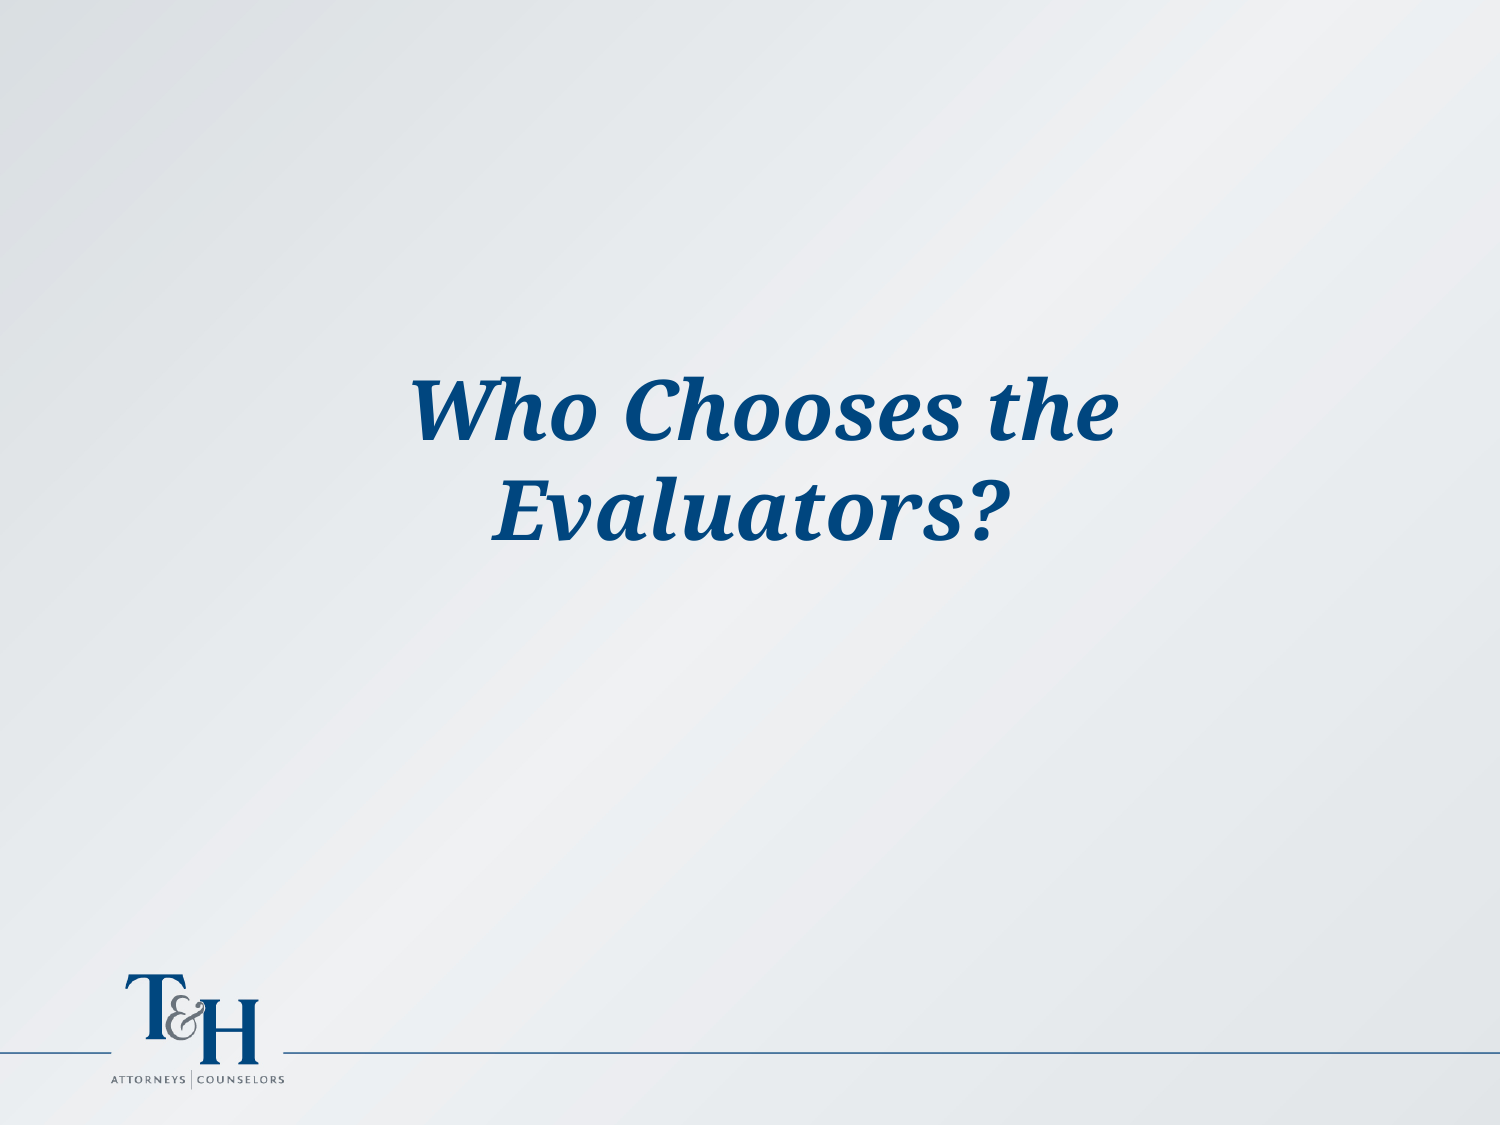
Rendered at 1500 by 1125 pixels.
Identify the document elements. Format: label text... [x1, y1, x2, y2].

picture [0, 0, 1500, 1125]
text_box Who Chooses the Evaluators? [124, 349, 1400, 565]
